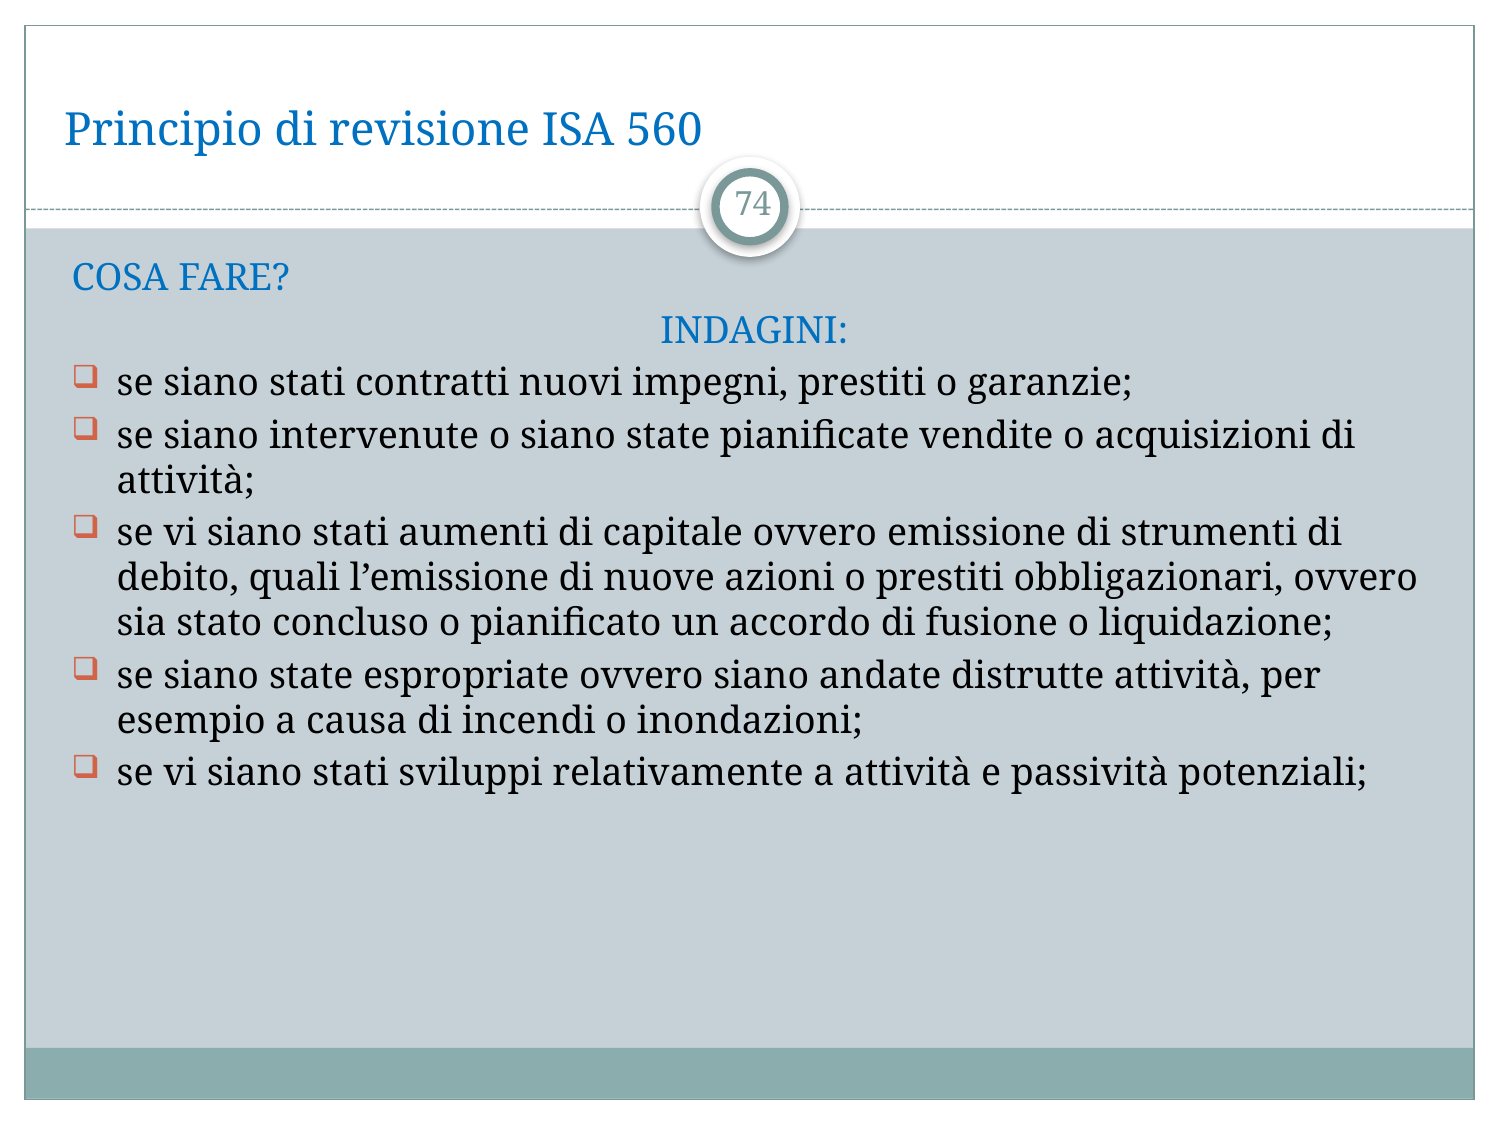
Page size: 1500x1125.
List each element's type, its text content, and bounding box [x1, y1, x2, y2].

list COSA FARE? INDAGINI: se siano stati contratti nuovi impegni, prestiti o garanzie; se siano intervenute o siano state pianificate vendite o acquisizioni di attività; se vi siano stati aumenti di capitale ovvero emissione di strumenti di debito, quali l’emissione di nuove azioni o prestiti obbligazionari, ovvero sia stato concluso o pianificato un accordo di fusione o liquidazione; se siano state espropriate ovvero siano andate distrutte attività, per esempio a causa di incendi o inondazioni; se vi siano stati sviluppi relativamente a attività e passività potenziali; [56, 245, 1452, 996]
title Principio di revisione ISA 560 [49, 37, 1450, 162]
slide_number 74 [715, 168, 791, 241]
